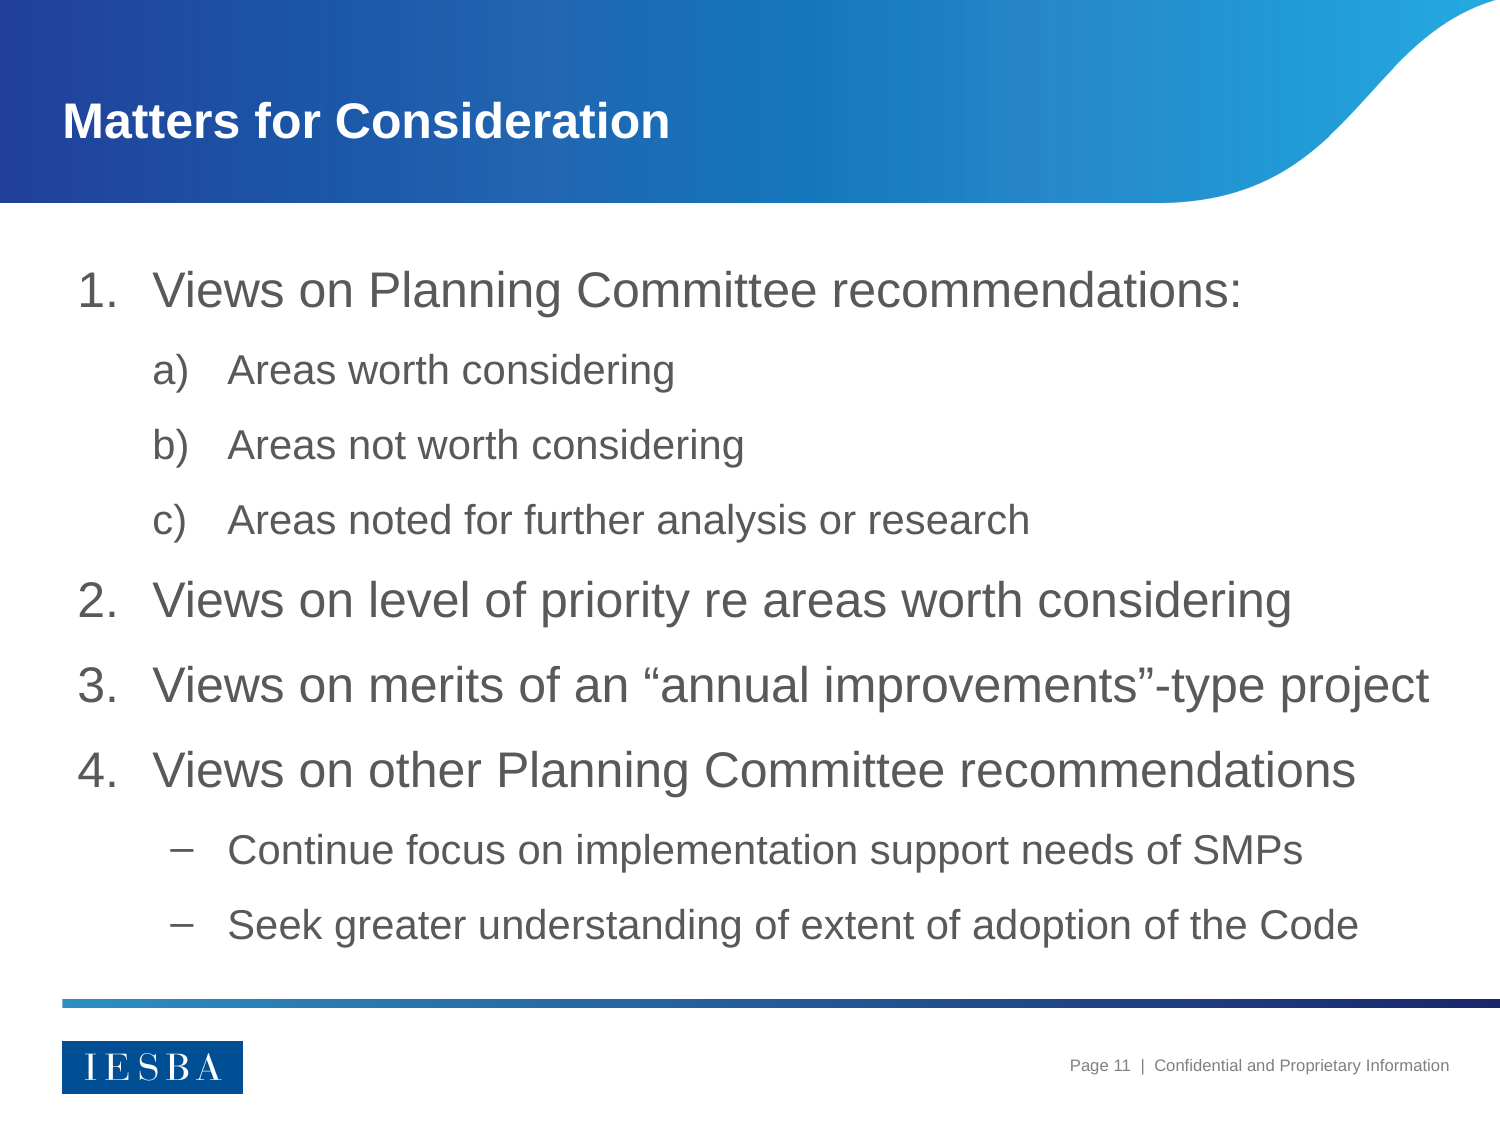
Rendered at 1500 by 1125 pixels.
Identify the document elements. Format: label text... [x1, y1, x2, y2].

picture [62, 1041, 243, 1094]
title Matters for Consideration [62, 75, 1300, 163]
picture [0, 0, 1497, 203]
list Views on Planning Committee recommendations: Areas worth considering Areas not worth considering Areas noted for further analysis or research Views on level of priority re areas worth considering Views on merits of an “annual improvements”-type project Views on other Planning Committee recommendations Continue focus on implementation support needs of SMPs Seek greater understanding of extent of adoption of the Code [62, 249, 1475, 1000]
